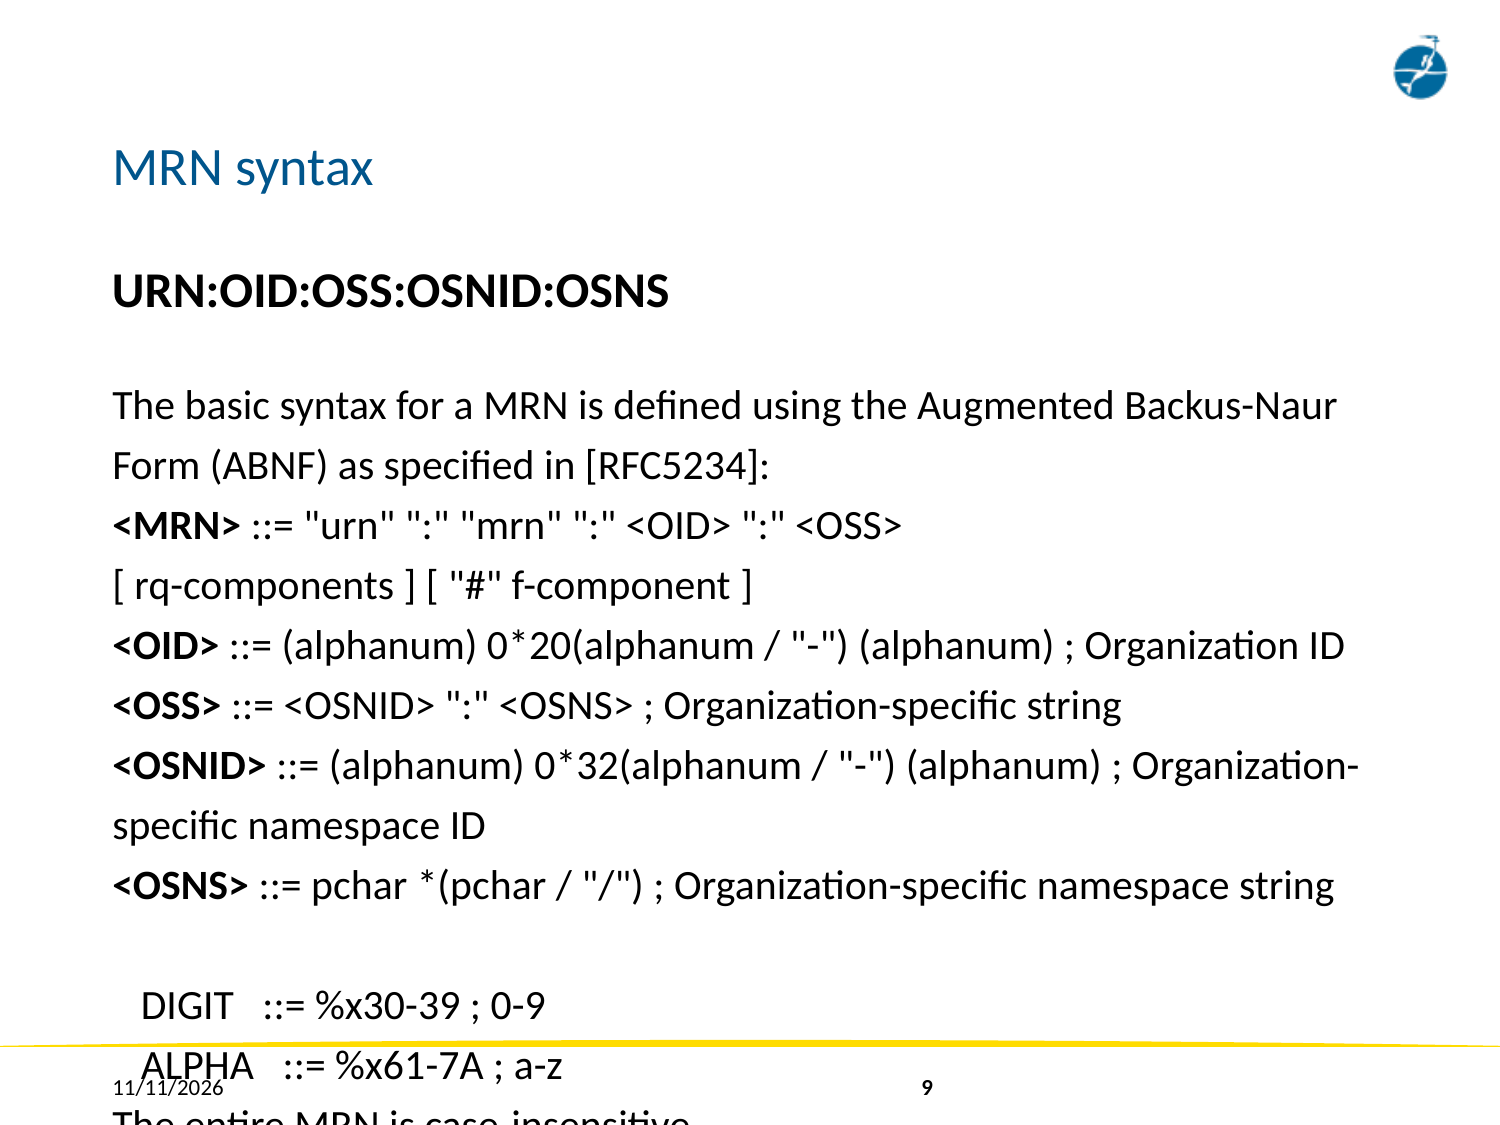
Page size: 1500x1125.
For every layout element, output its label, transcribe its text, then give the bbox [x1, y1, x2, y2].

title MRN syntax [112, 42, 1388, 197]
text_box URN:OID:OSS:OSNID:OSNS [97, 250, 686, 325]
list The basic syntax for a MRN is defined using the Augmented Backus-Naur Form (ABNF) as specified in [RFC5234]: <MRN> ::= "urn" ":" "mrn" ":" <OID> ":" <OSS> [ rq-components ] [ "#" f-component ] <OID> ::= (alphanum) 0*20(alphanum / "-") (alphanum) ; Organization ID <OSS> ::= <OSNID> ":" <OSNS> ; Organization-specific string <OSNID> ::= (alphanum) 0*32(alphanum / "-") (alphanum) ; Organization-specific namespace ID <OSNS> ::= pchar *(pchar / "/") ; Organization-specific namespace string DIGIT ::= %x30-39 ; 0-9 ALPHA ::= %x61-7A ; a-z The entire MRN is case-insensitive. [112, 367, 1430, 1125]
